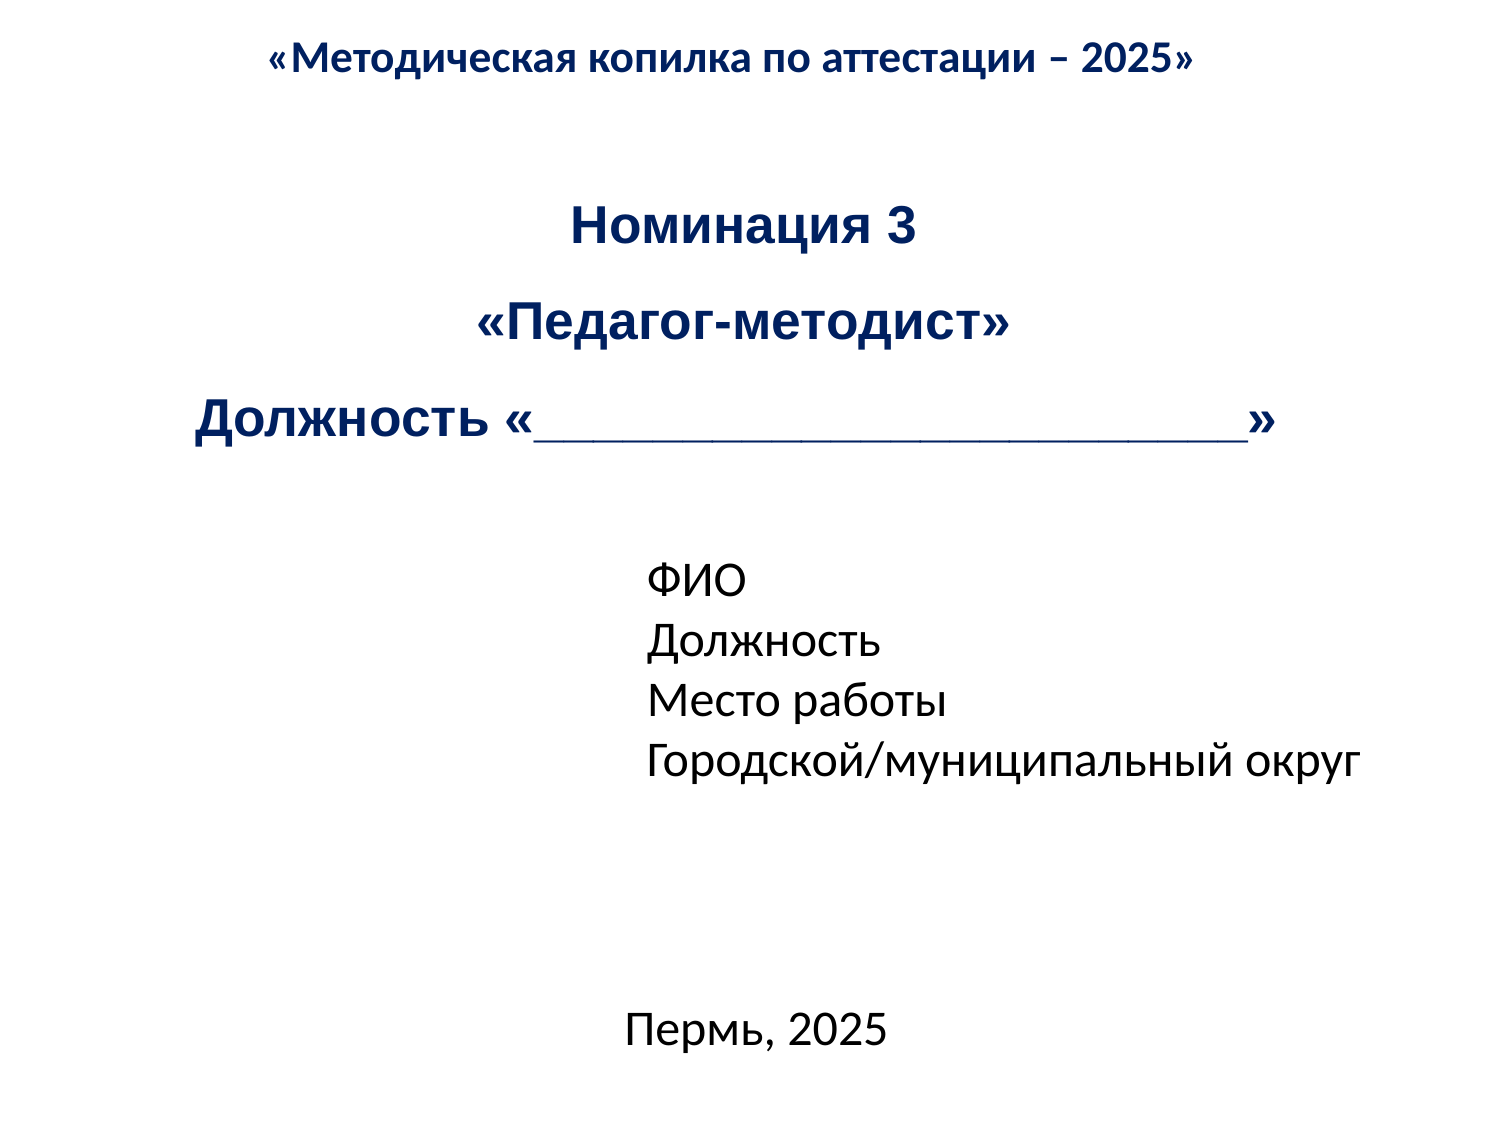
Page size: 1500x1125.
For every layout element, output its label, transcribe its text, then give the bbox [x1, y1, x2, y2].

text_box ФИО Должность Место работы Городской/муниципальный округ [631, 538, 1447, 906]
subtitle «Методическая копилка по аттестации – 2025» [206, 19, 1257, 102]
title Номинация 3 «Педагог-методист» Должность «________________________» [112, 149, 1376, 457]
text_box Пермь, 2025 [231, 987, 1282, 1071]
